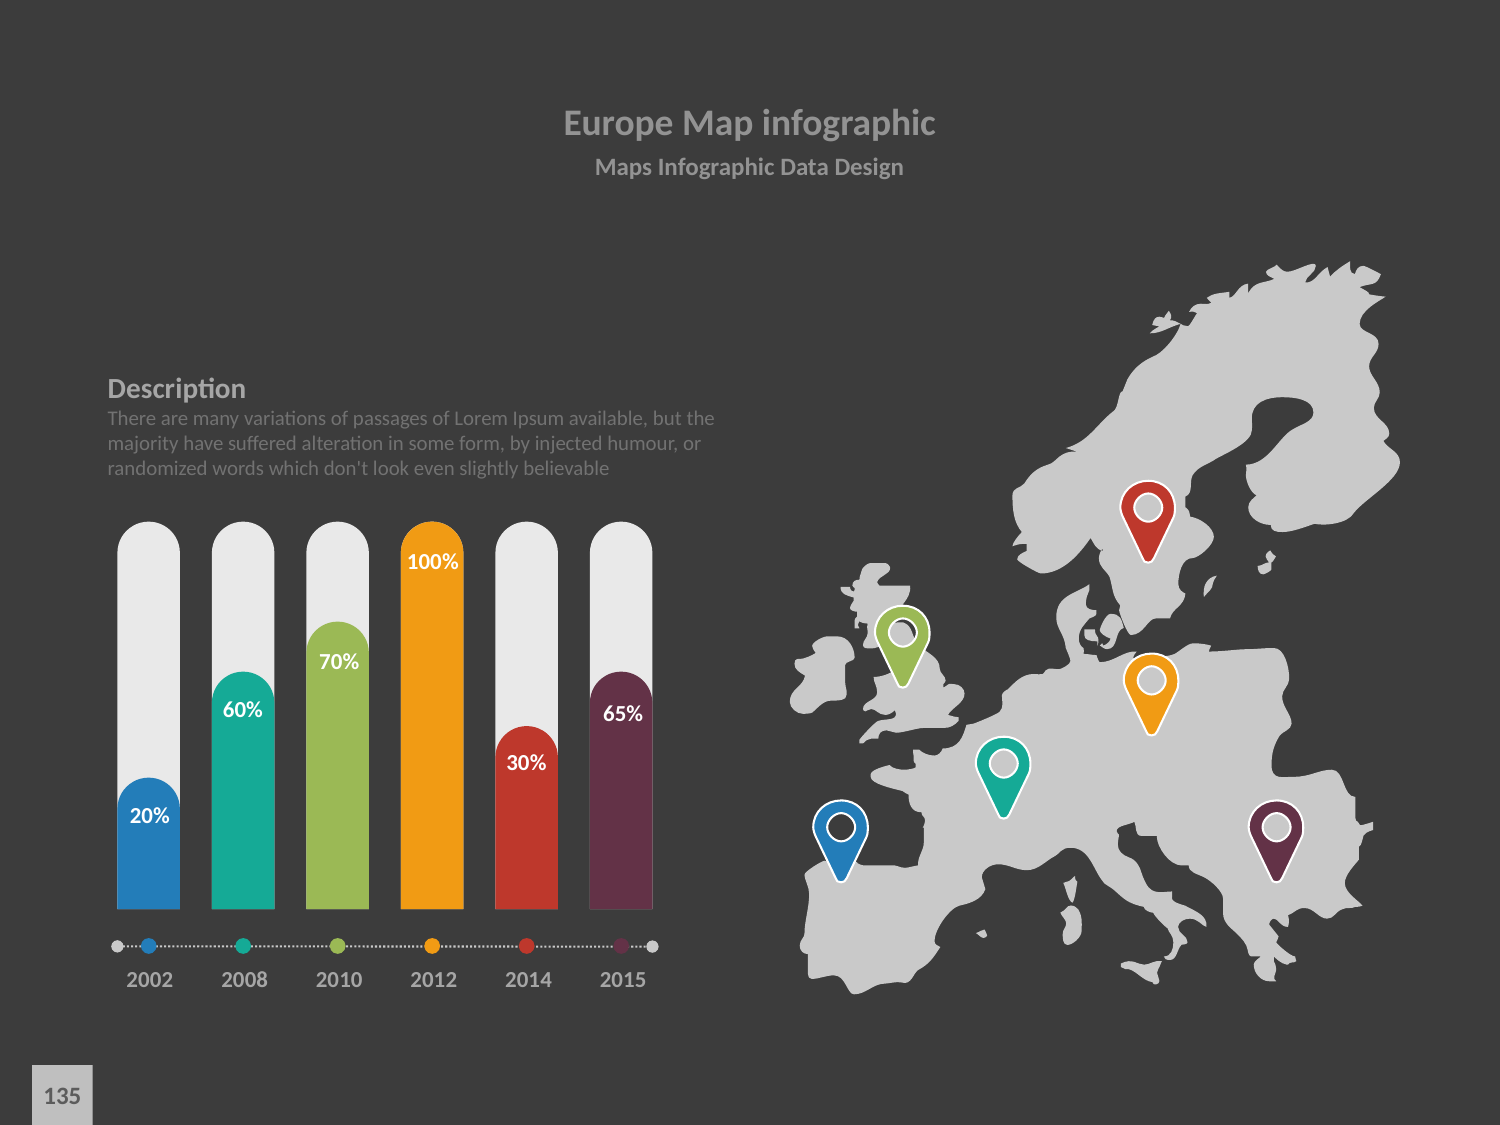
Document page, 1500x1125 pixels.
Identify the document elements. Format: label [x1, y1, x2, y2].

text_box [484, 519, 568, 912]
text_box [108, 519, 192, 912]
text_box [297, 519, 381, 912]
text_box [391, 519, 475, 912]
text_box [201, 519, 285, 912]
title [287, 91, 1213, 150]
list [412, 149, 1088, 183]
text_box [93, 362, 732, 487]
text_box [581, 519, 665, 912]
text_box [789, 258, 1401, 995]
text_box [108, 937, 665, 992]
